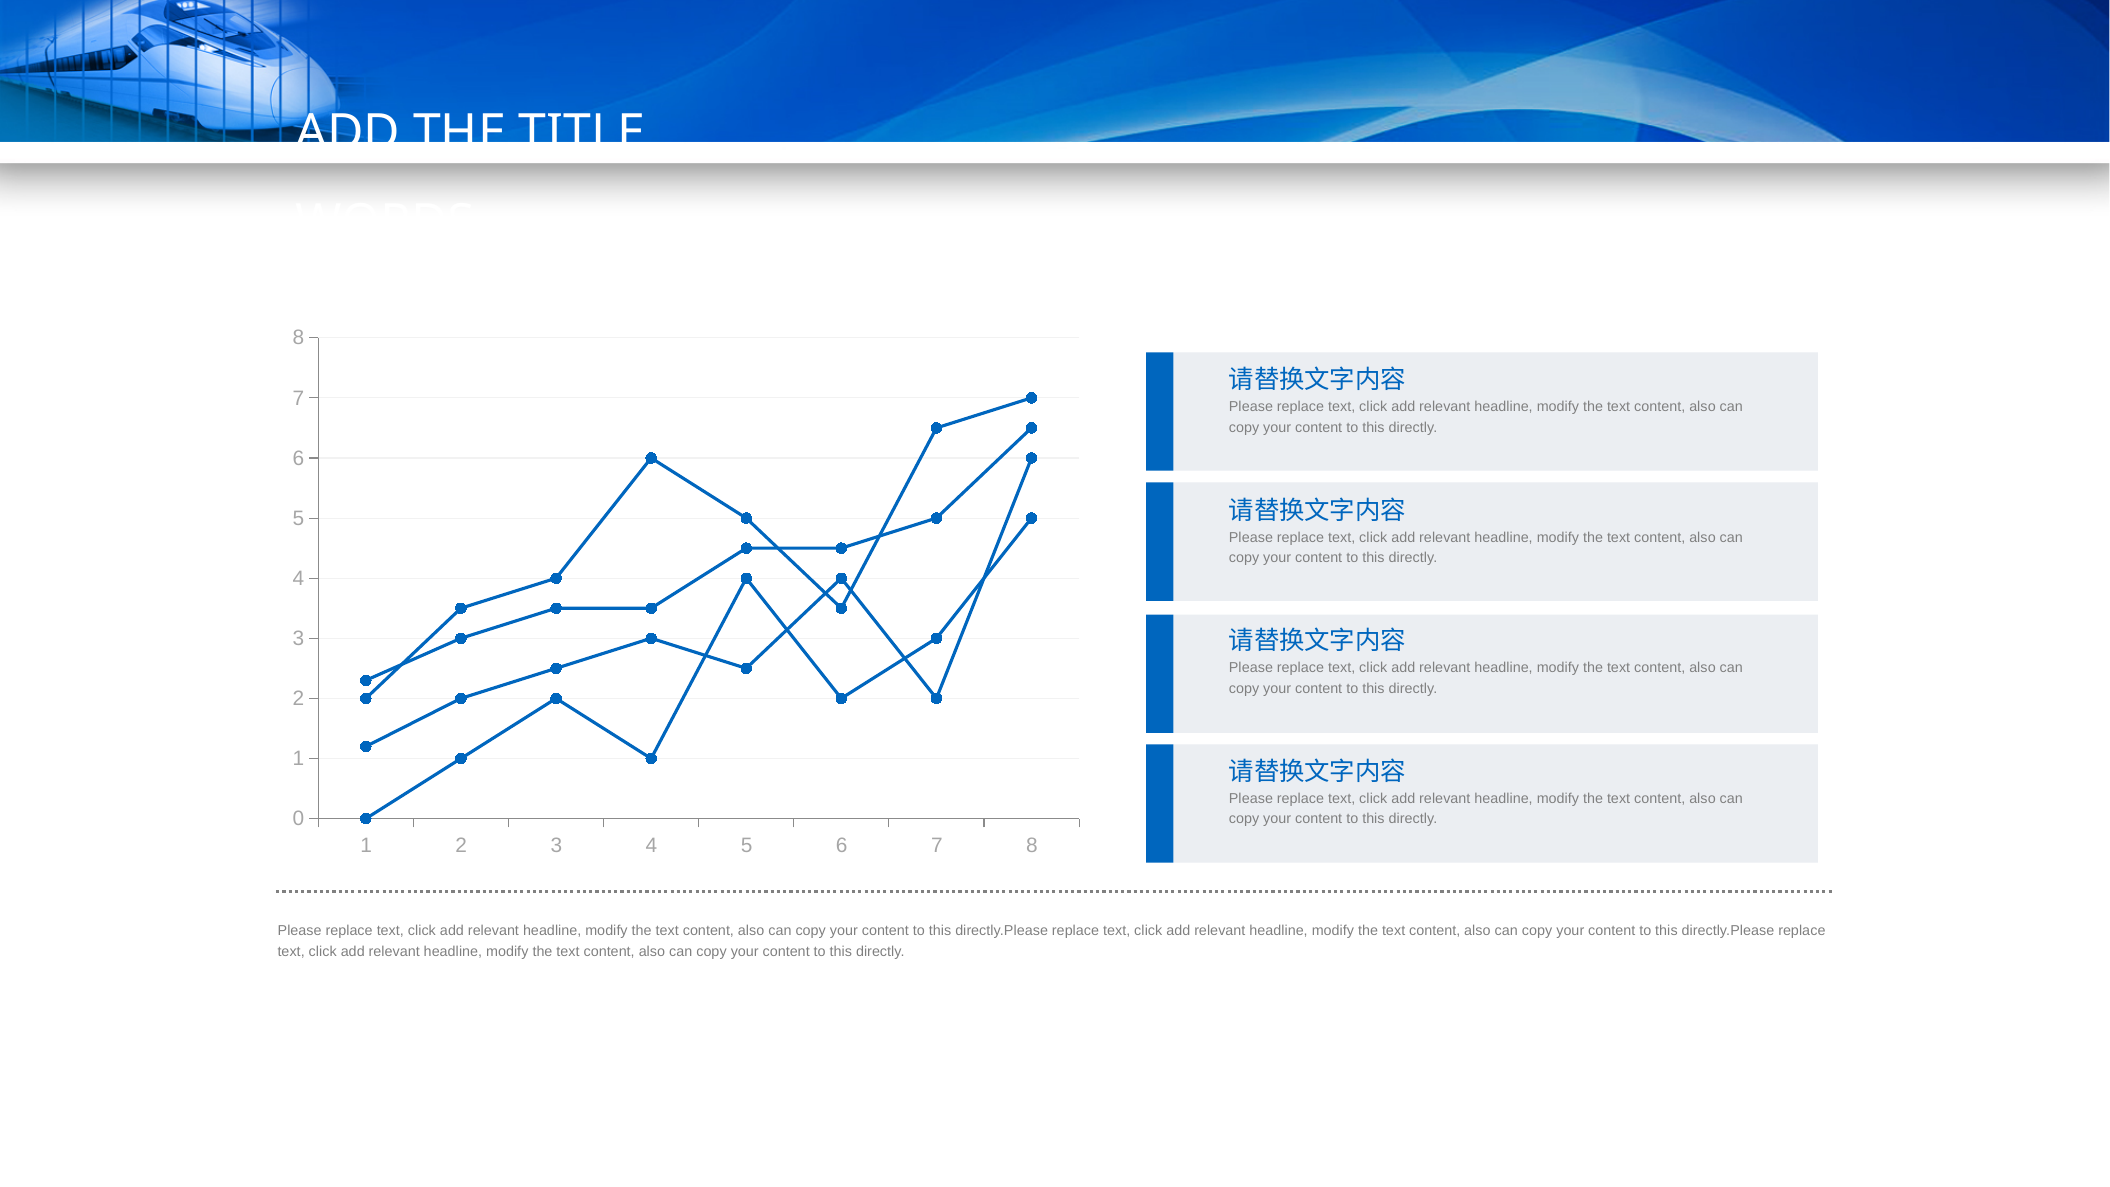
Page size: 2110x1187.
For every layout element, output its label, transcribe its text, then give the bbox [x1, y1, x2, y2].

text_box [1146, 352, 1818, 471]
text_box ADD THE TITLE WORDS [280, 61, 813, 257]
picture [0, 0, 2110, 1187]
text_box Please replace text, click add relevant headline, modify the text content, also can copy your content to this directly.Please replace text, click add relevant headline, modify the text content, also can copy your content to this directly.Please replace text, click add relevant headline, modify the text content, also can copy your content to this directly. [277, 917, 1832, 960]
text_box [1146, 614, 1818, 733]
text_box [1146, 482, 1818, 601]
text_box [1146, 744, 1818, 863]
chart [276, 315, 1096, 868]
